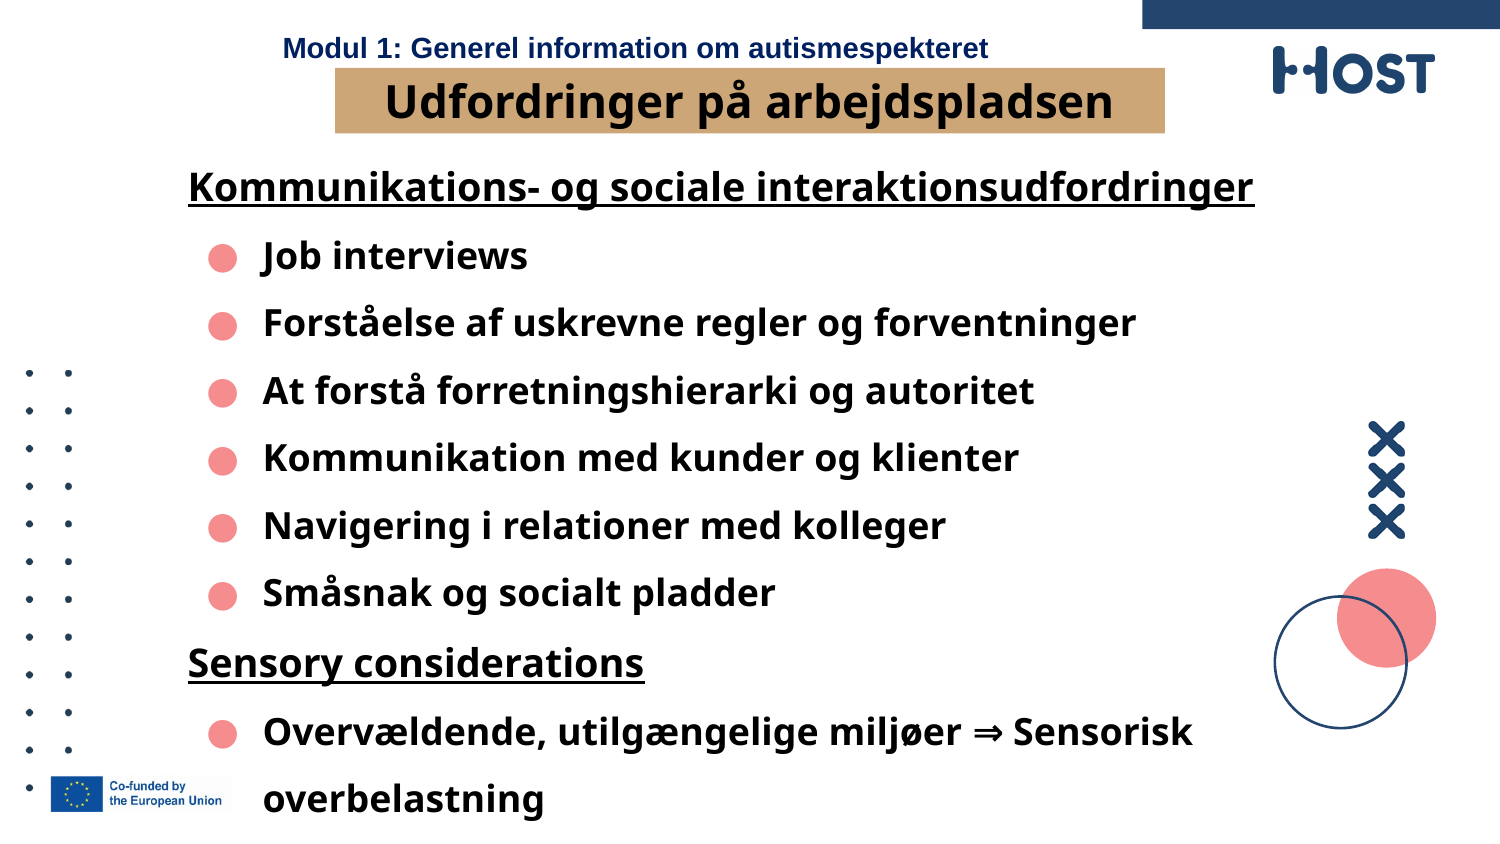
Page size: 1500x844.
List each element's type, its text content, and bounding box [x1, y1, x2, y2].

picture [1273, 46, 1435, 94]
text_box Modul 1: Generel information om autismespekteret [267, 10, 1136, 68]
list Kommunikations- og sociale interaktionsudfordringer Job interviews Forståelse af uskrevne regler og forventninger At forstå forretningshierarki og autoritet Kommunikation med kunder og klienter Navigering i relationer med kolleger Småsnak og socialt pladder Sensory considerations Overvældende, utilgængelige miljøer ⇒ Sensorisk overbelastning [172, 123, 1333, 812]
picture [1368, 421, 1405, 539]
picture [0, 370, 233, 812]
text_box Udfordringer på arbejdspladsen [335, 67, 1165, 134]
